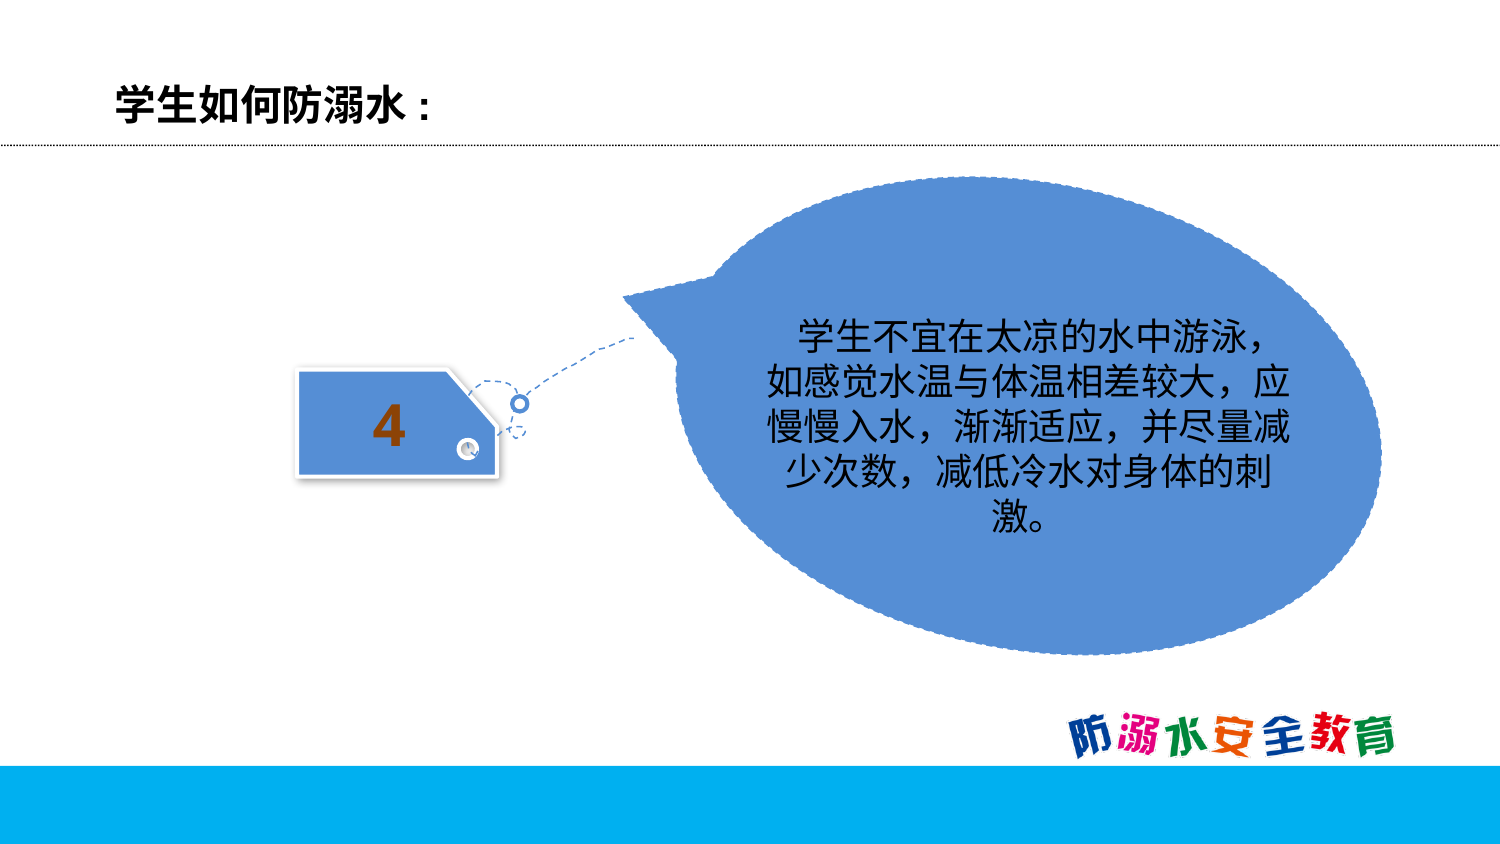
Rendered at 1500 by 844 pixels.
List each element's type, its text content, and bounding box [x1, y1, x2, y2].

text_box [0, 765, 1500, 844]
text_box [621, 175, 1313, 522]
text_box [765, 309, 1384, 657]
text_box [296, 369, 498, 477]
text_box 学生不宜在太凉的水中游泳，如感觉水温与体温相差较大，应慢慢入水，渐渐适应，并尽量减少次数，减低冷水对身体的刺激。 [743, 305, 1314, 546]
text_box 学生如何防溺水: [100, 71, 538, 137]
picture [1045, 671, 1449, 765]
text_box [464, 338, 635, 457]
